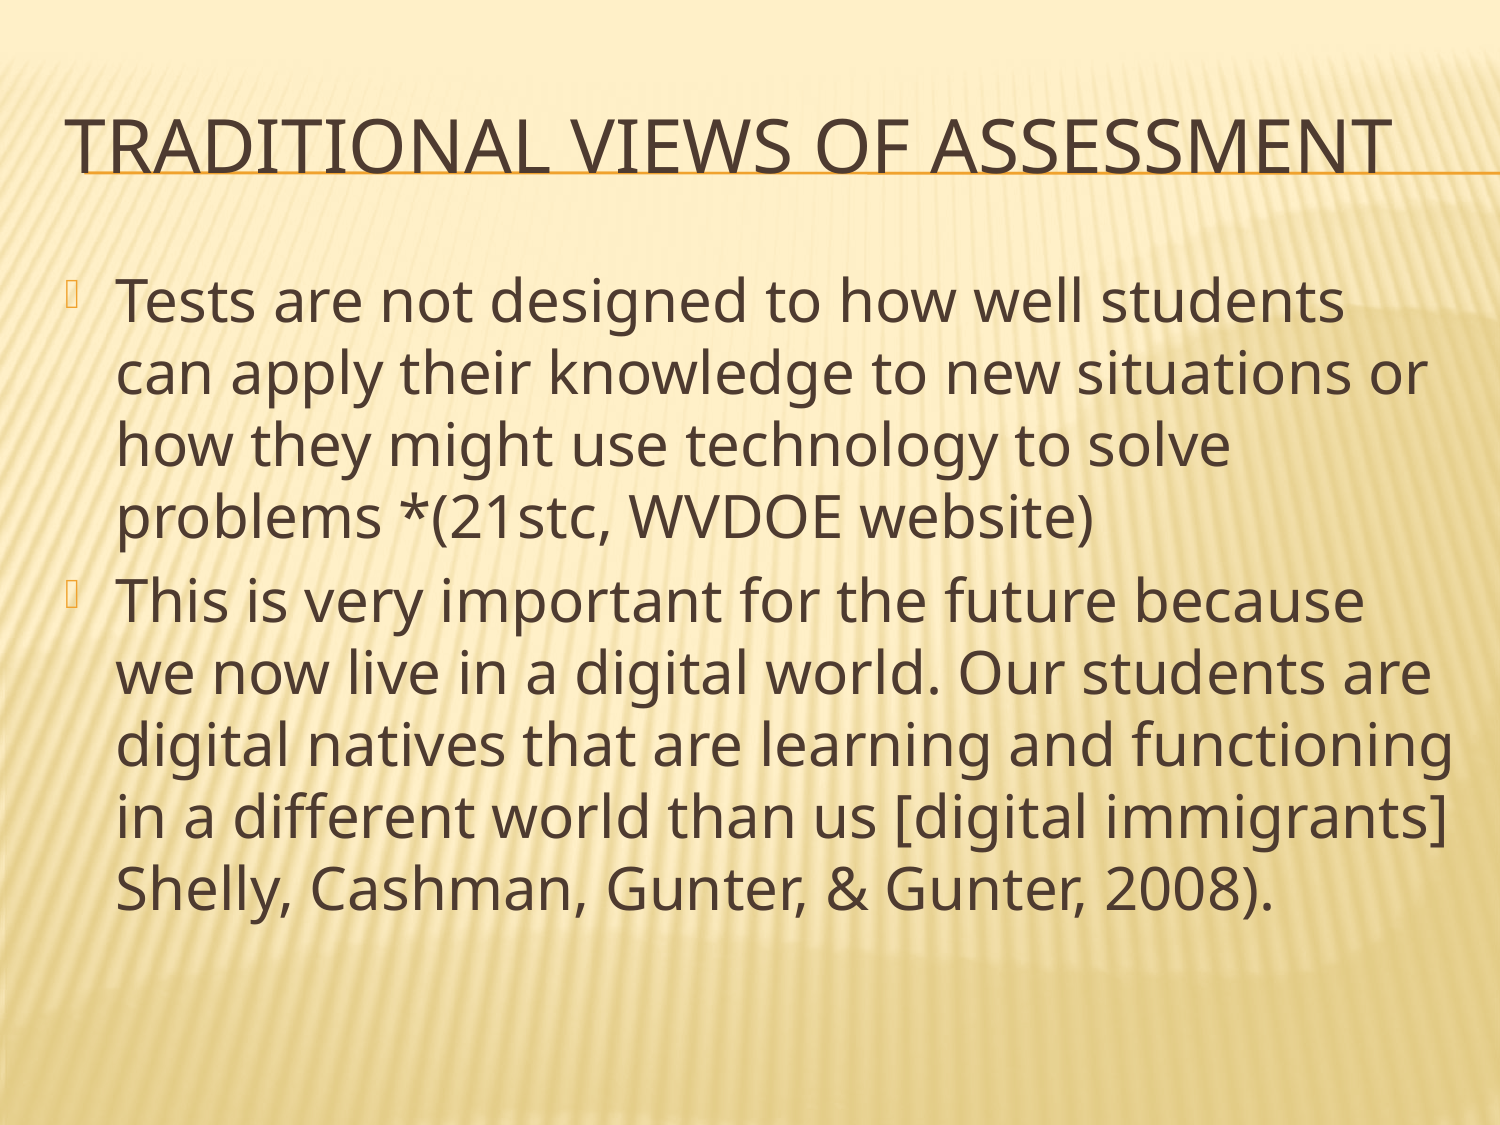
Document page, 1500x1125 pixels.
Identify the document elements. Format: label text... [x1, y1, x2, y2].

list Tests are not designed to how well students can apply their knowledge to new situations or how they might use technology to solve problems *(21stc, WVDOE website) This is very important for the future because we now live in a digital world. Our students are digital natives that are learning and functioning in a different world than us [digital immigrants] Shelly, Cashman, Gunter, & Gunter, 2008). [50, 254, 1475, 998]
title Traditional views of assessment [50, 75, 1475, 213]
